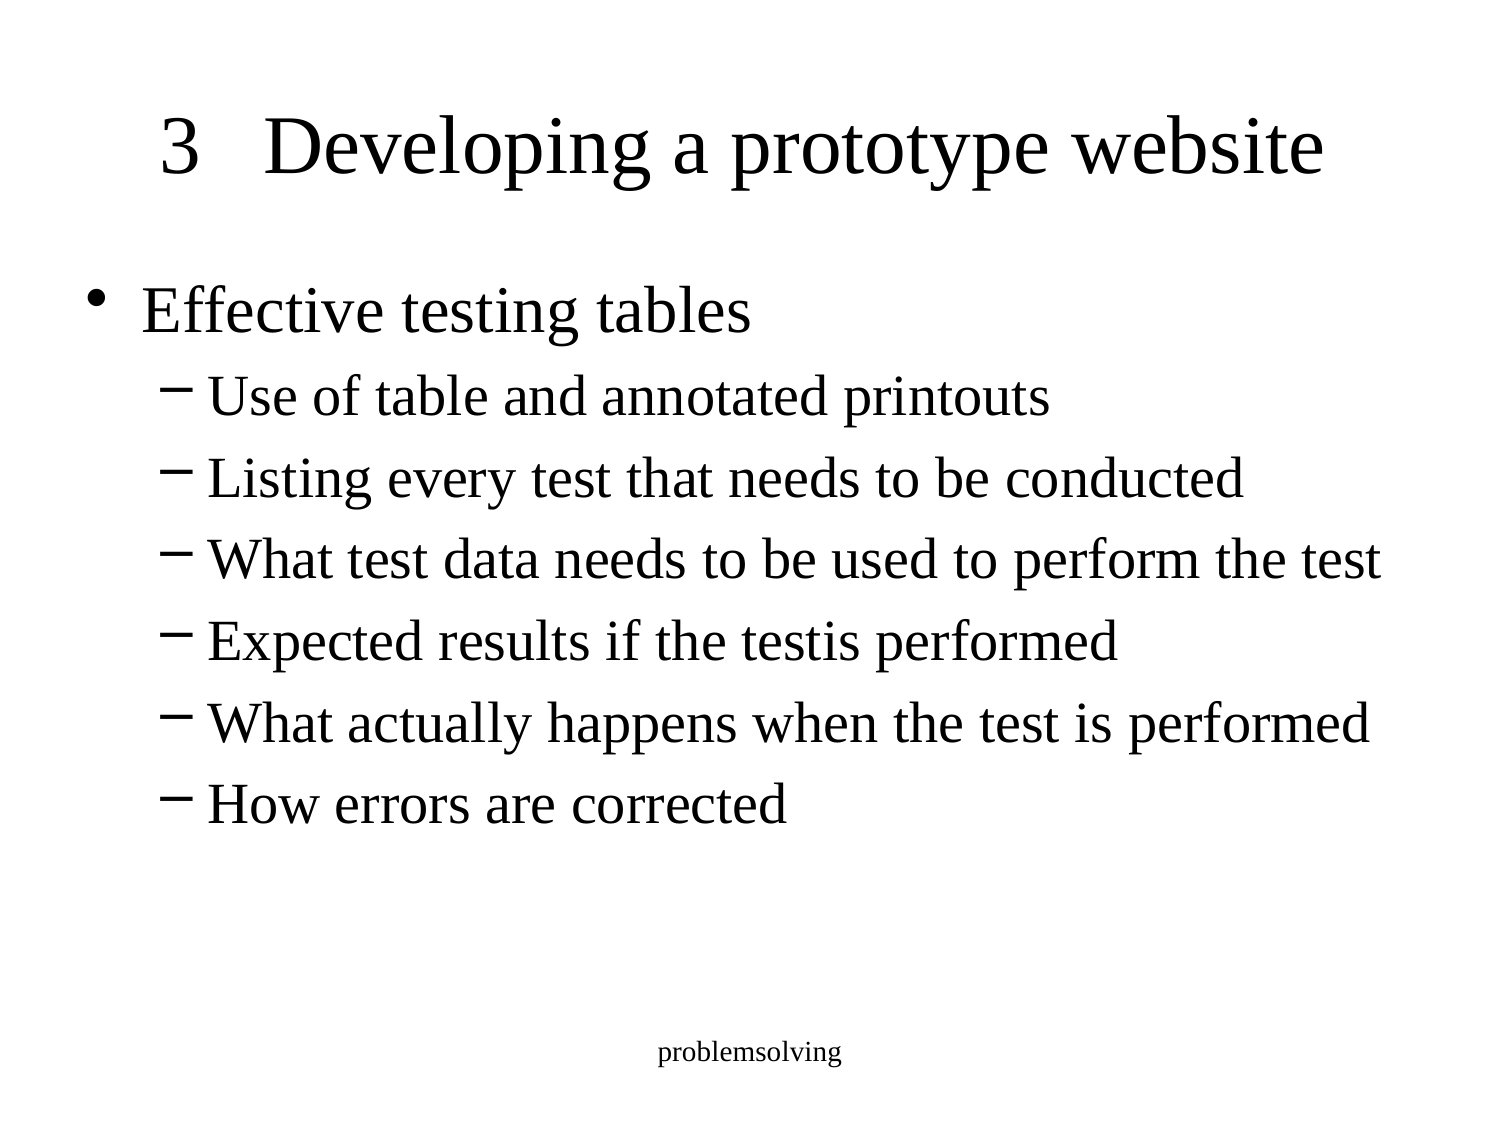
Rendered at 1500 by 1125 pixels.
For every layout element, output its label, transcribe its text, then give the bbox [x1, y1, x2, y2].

list Effective testing tables Use of table and annotated printouts Listing every test that needs to be conducted What test data needs to be used to perform the test Expected results if the testis performed What actually happens when the test is performed How errors are corrected [70, 257, 1454, 1125]
title 3 Developing a prototype website [105, 46, 1381, 235]
